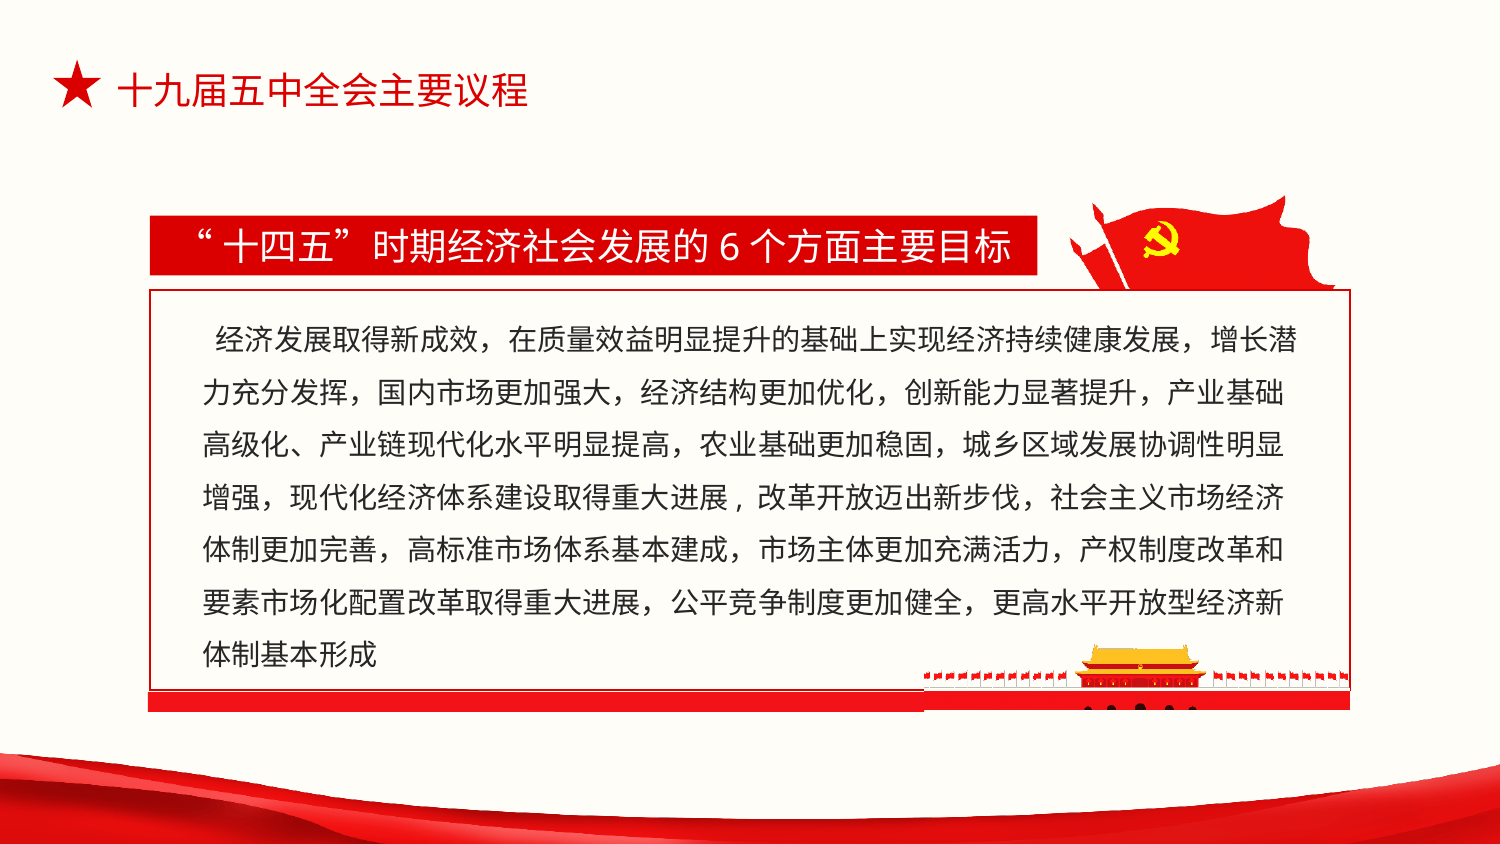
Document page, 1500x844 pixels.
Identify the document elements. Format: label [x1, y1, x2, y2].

picture [0, 746, 1500, 844]
text_box [147, 189, 1350, 712]
